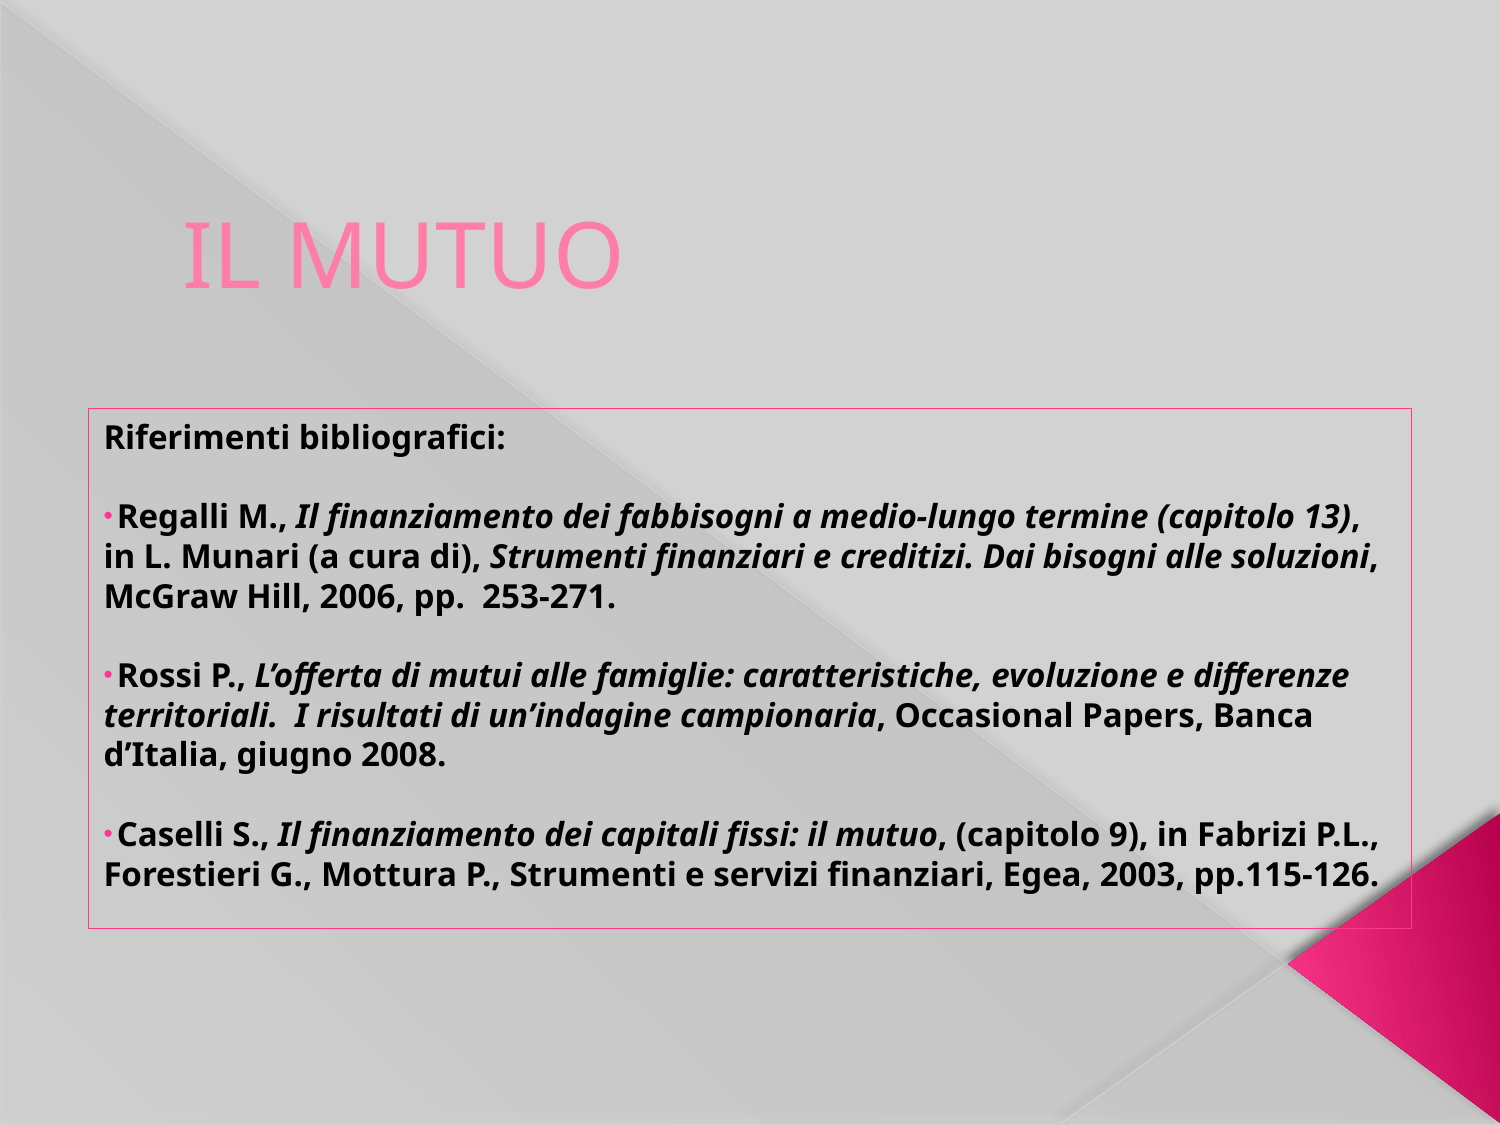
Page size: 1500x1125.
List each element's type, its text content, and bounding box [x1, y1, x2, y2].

title IL MUTUO [88, 127, 1412, 315]
subtitle Riferimenti bibliografici: Regalli M., Il finanziamento dei fabbisogni a medio-lungo termine (capitolo 13), in L. Munari (a cura di), Strumenti finanziari e creditizi. Dai bisogni alle soluzioni, McGraw Hill, 2006, pp. 253-271. Rossi P., L’offerta di mutui alle famiglie: caratteristiche, evoluzione e differenze territoriali. I risultati di un’indagine campionaria, Occasional Papers, Banca d’Italia, giugno 2008. Caselli S., Il finanziamento dei capitali fissi: il mutuo, (capitolo 9), in Fabrizi P.L., Forestieri G., Mottura P., Strumenti e servizi finanziari, Egea, 2003, pp.115-126. [88, 408, 1412, 929]
